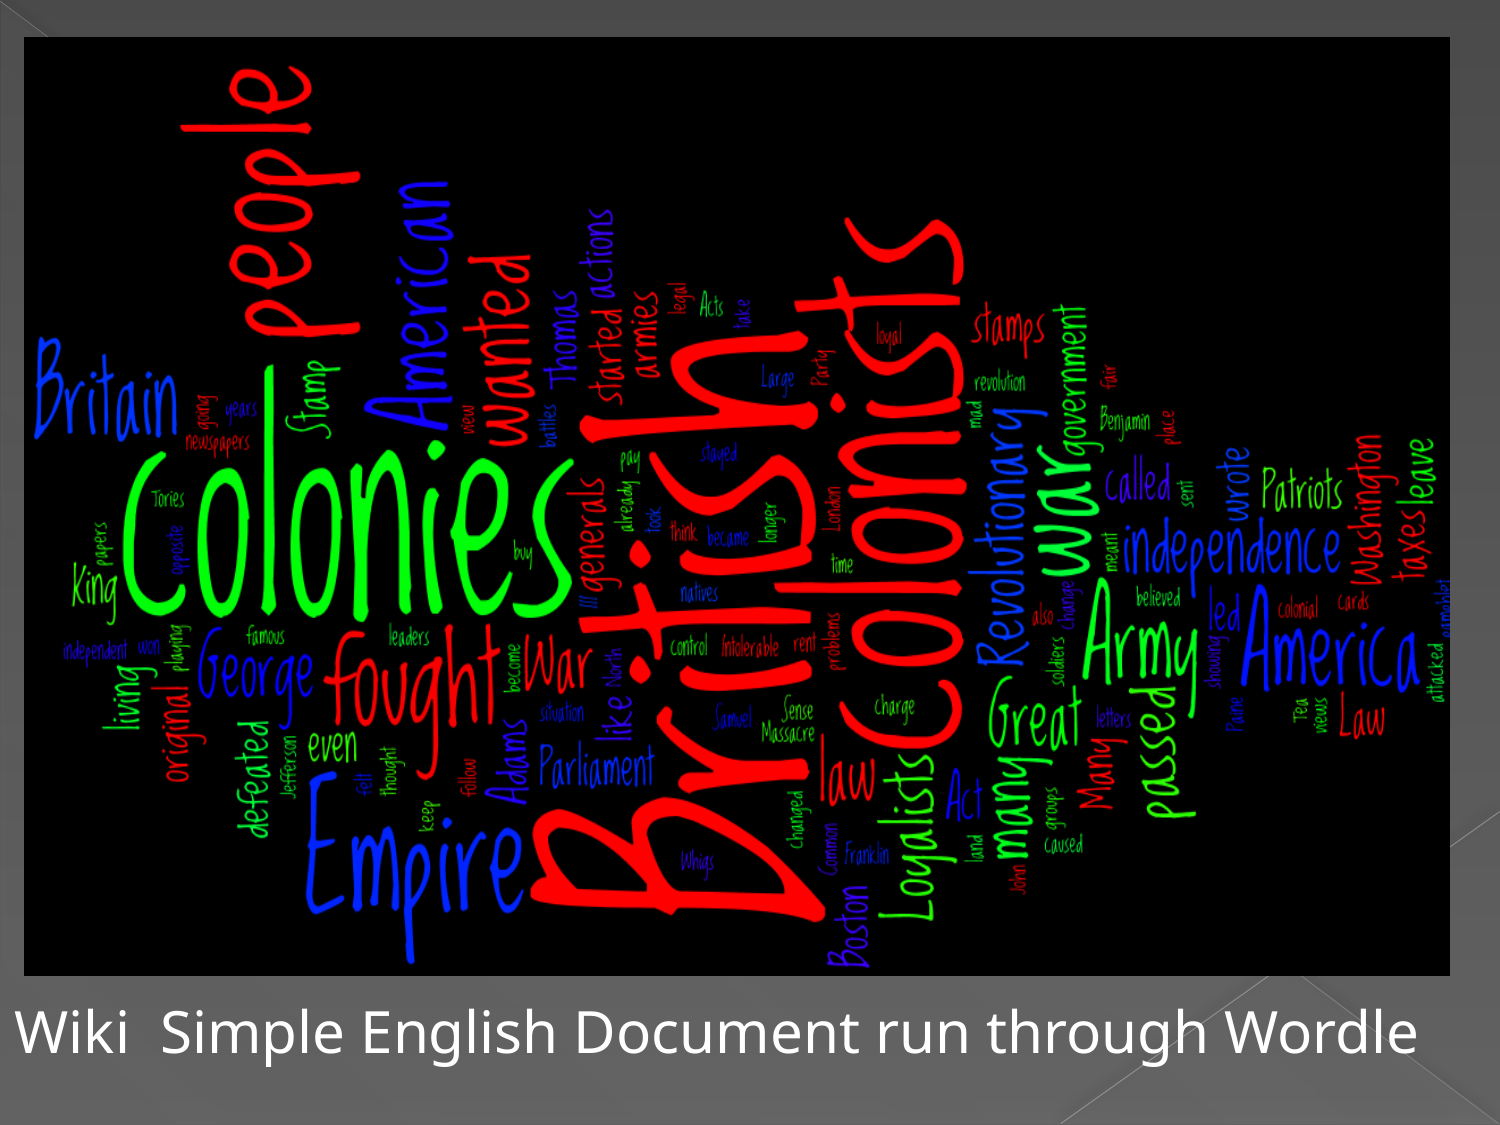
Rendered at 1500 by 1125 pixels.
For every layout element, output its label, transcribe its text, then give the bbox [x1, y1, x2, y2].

text_box Wiki Simple English Document run through Wordle [0, 987, 1500, 1073]
picture [24, 37, 1451, 976]
